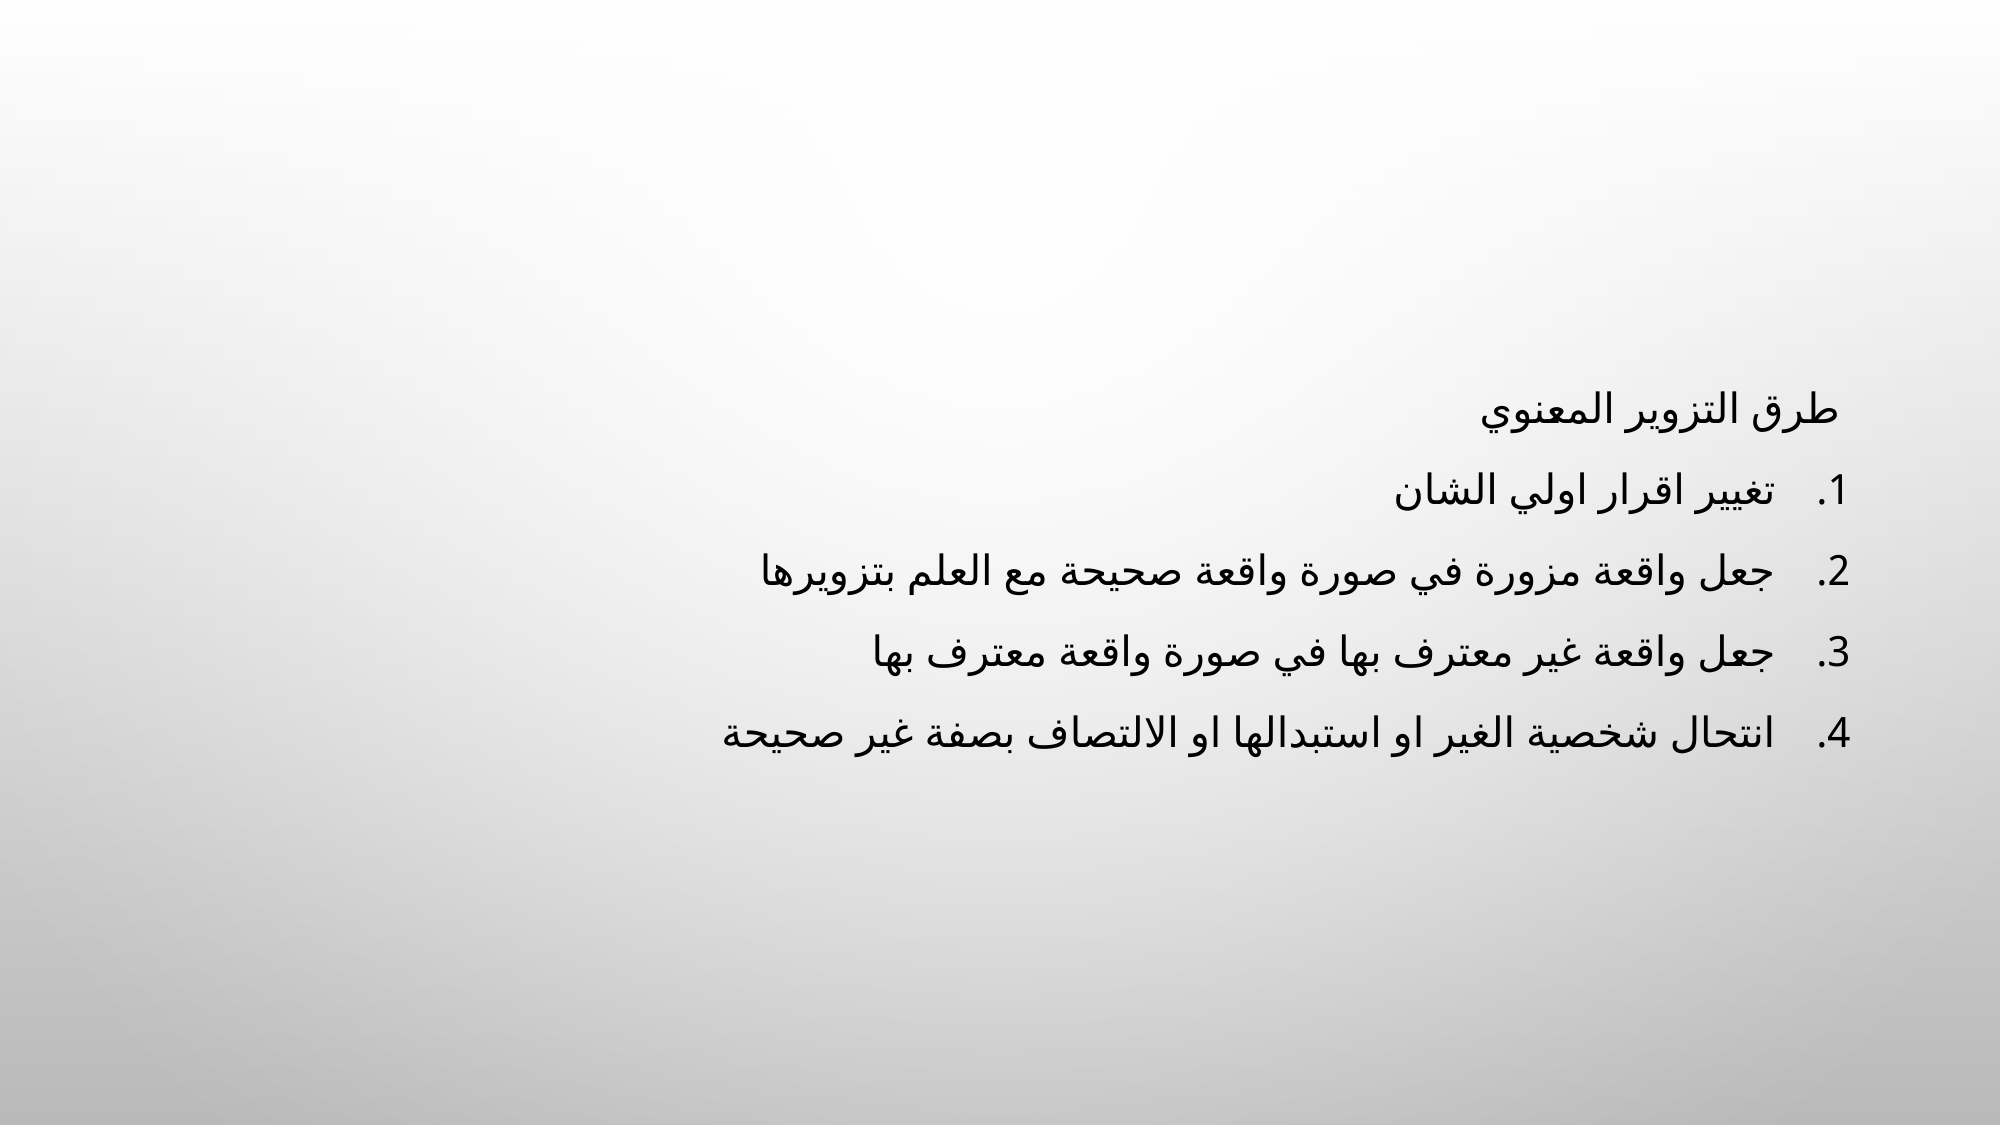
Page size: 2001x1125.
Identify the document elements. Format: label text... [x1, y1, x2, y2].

picture [0, 0, 2000, 1125]
list طرق التزوير المعنوي تغيير اقرار اولي الشان جعل واقعة مزورة في صورة واقعة صحيحة مع العلم بتزويرها جعل واقعة غير معترف بها في صورة واقعة معترف بها انتحال شخصية الغير او استبدالها او الالتصاف بصفة غير صحيحة [134, 364, 1866, 962]
